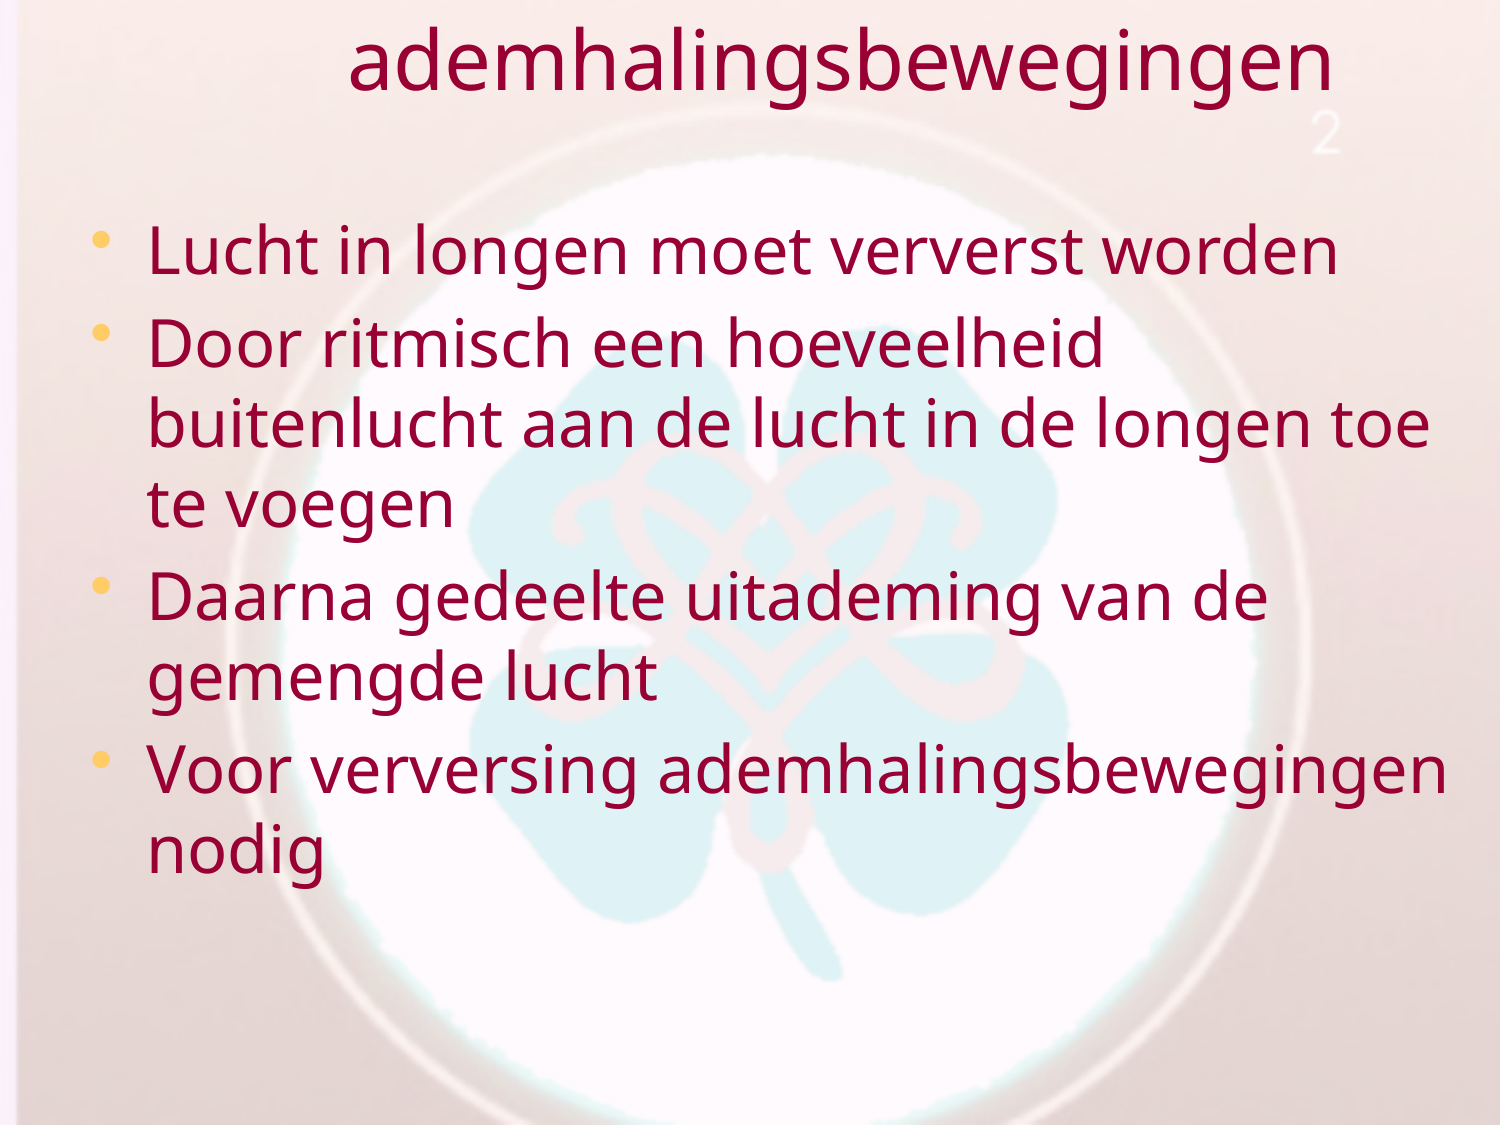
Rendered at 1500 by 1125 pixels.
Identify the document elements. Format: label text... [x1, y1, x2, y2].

picture [0, 0, 1500, 1125]
list Lucht in longen moet ververst worden Door ritmisch een hoeveelheid buitenlucht aan de lucht in de longen toe te voegen Daarna gedeelte uitademing van de gemengde lucht Voor verversing ademhalingsbewegingen nodig [75, 200, 1481, 1125]
title ademhalingsbewegingen [160, 0, 1500, 116]
